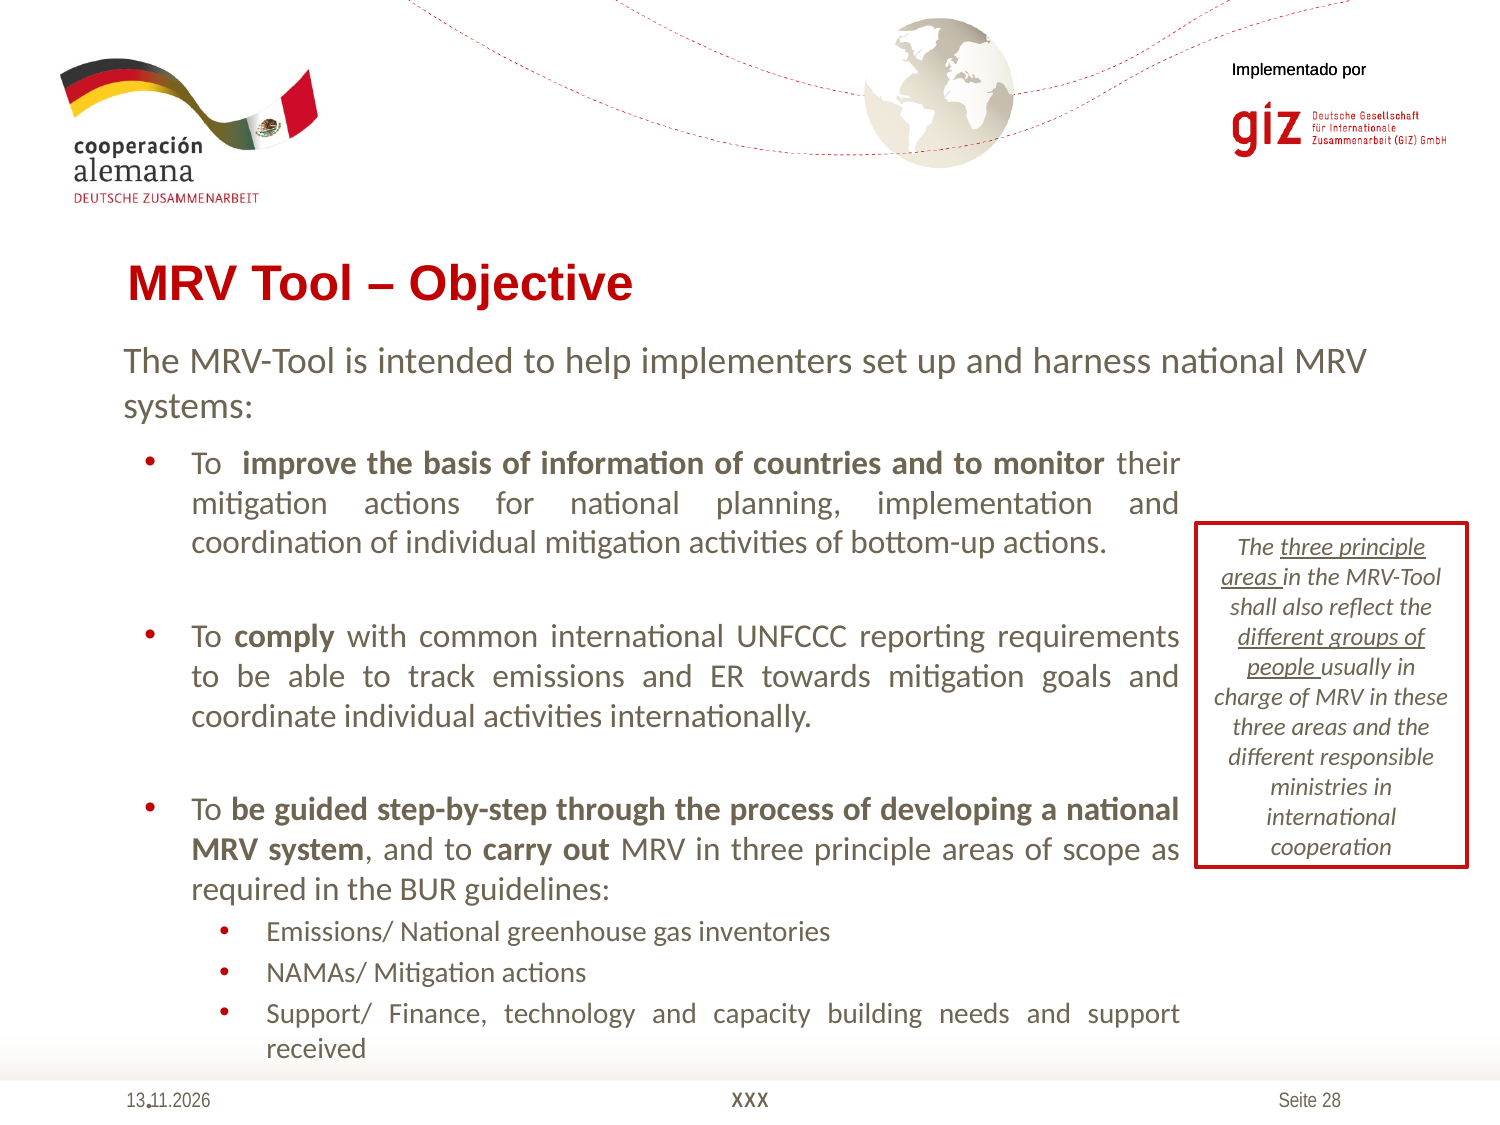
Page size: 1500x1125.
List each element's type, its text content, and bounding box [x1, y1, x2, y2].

list The MRV-Tool is intended to help implementers set up and harness national MRV systems: [108, 328, 1385, 449]
footer XXX [469, 1079, 1031, 1121]
title MRV Tool – Objective [111, 243, 1389, 345]
picture [0, 0, 1500, 277]
text_box To improve the basis of information of countries and to monitor their mitigation actions for national planning, implementation and coordination of individual mitigation activities of bottom-up actions. To comply with common international UNFCCC reporting requirements to be able to track emissions and ER towards mitigation goals and coordinate individual activities internationally. To be guided step-by-step through the process of developing a national MRV system, and to carry out MRV in three principle areas of scope as required in the BUR guidelines: Emissions/ National greenhouse gas inventories NAMAs/ Mitigation actions Support/ Finance, technology and capacity building needs and support received . [129, 433, 1197, 1060]
picture [0, 959, 1500, 1081]
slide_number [111, 1079, 325, 1121]
text_box The three principle areas in the MRV-Tool shall also reflect the different groups of people usually in charge of MRV in these three areas and the different responsible ministries in international cooperation [1197, 521, 1469, 869]
